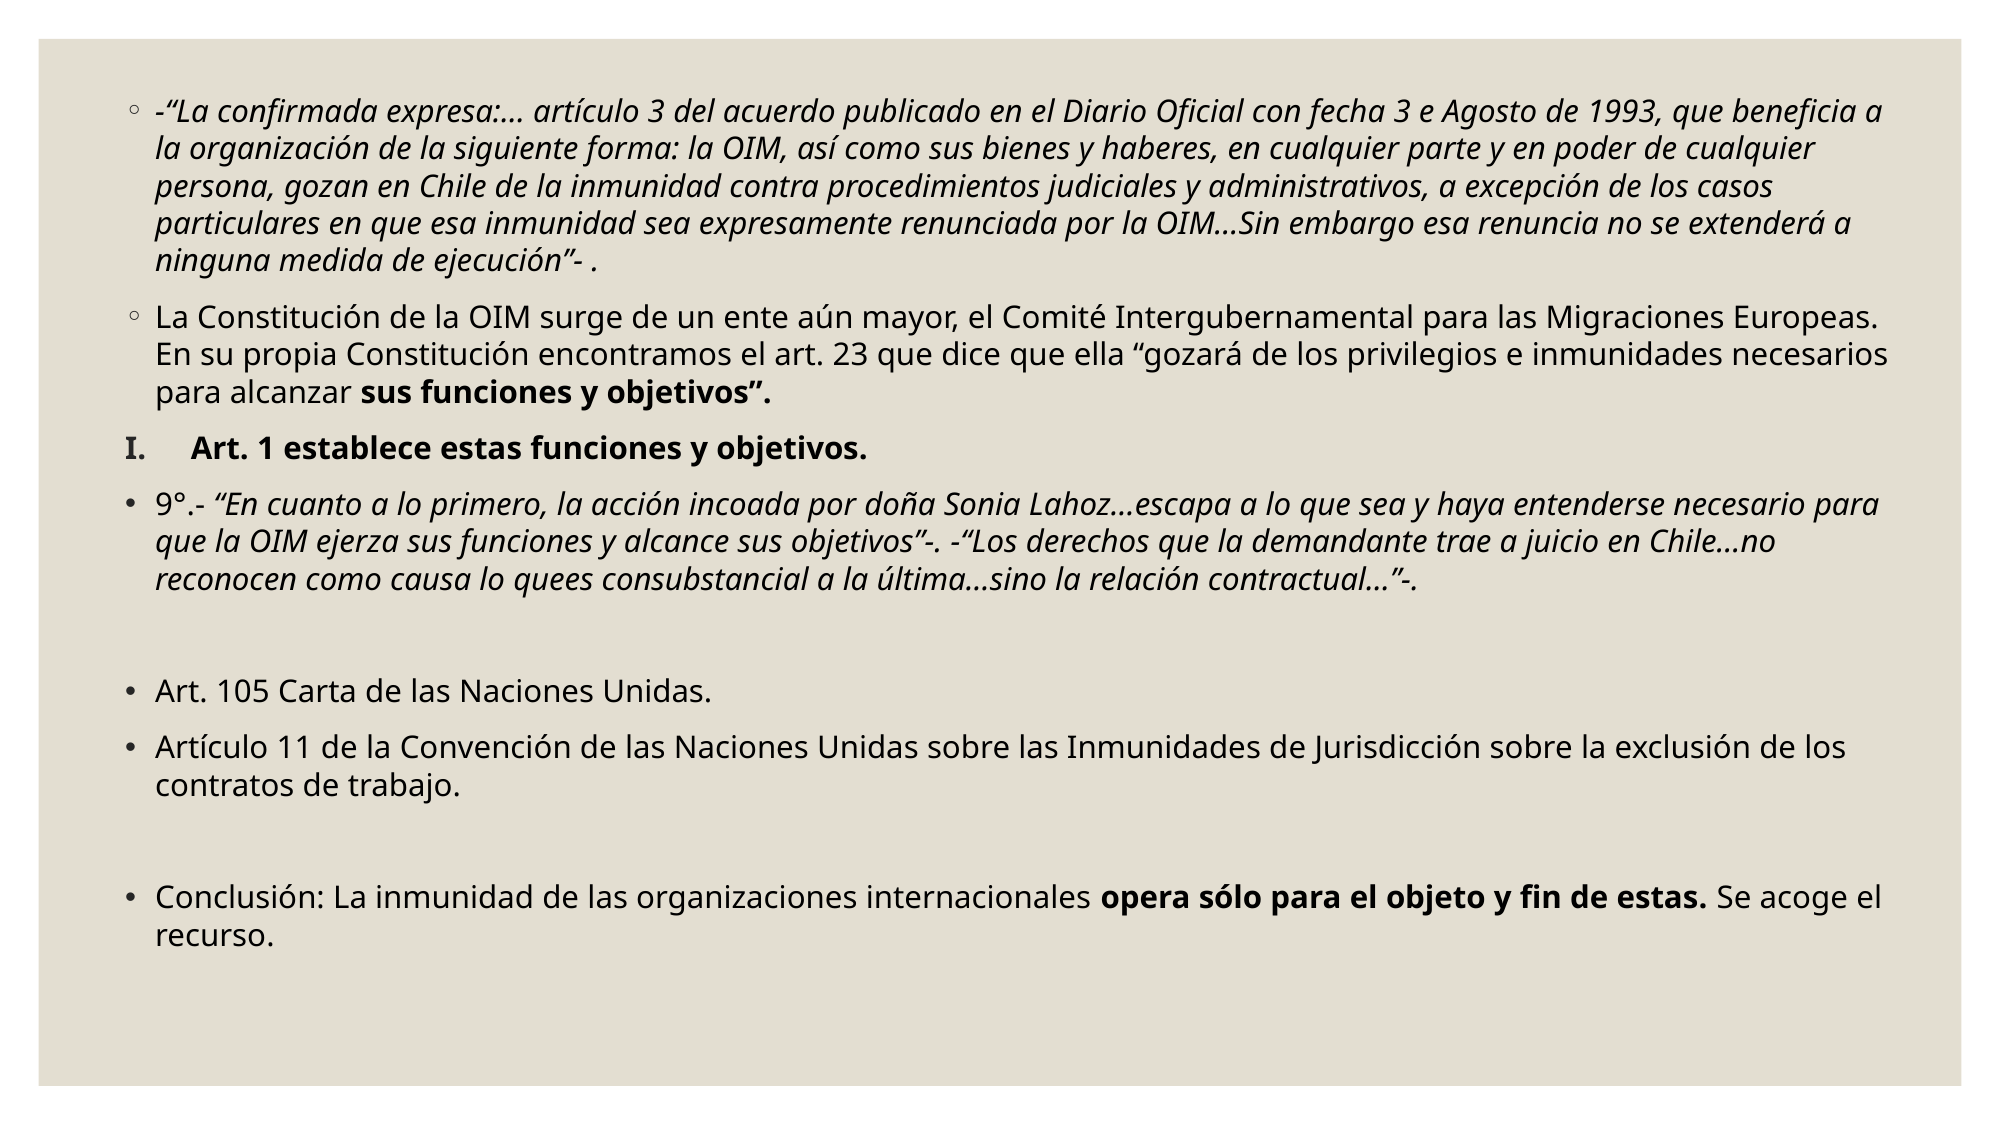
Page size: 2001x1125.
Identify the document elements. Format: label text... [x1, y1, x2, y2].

list -“La confirmada expresa:… artículo 3 del acuerdo publicado en el Diario Oficial con fecha 3 e Agosto de 1993, que beneficia a la organización de la siguiente forma: la OIM, así como sus bienes y haberes, en cualquier parte y en poder de cualquier persona, gozan en Chile de la inmunidad contra procedimientos judiciales y administrativos, a excepción de los casos particulares en que esa inmunidad sea expresamente renunciada por la OIM…Sin embargo esa renuncia no se extenderá a ninguna medida de ejecución”- . La Constitución de la OIM surge de un ente aún mayor, el Comité Intergubernamental para las Migraciones Europeas. En su propia Constitución encontramos el art. 23 que dice que ella “gozará de los privilegios e inmunidades necesarios para alcanzar sus funciones y objetivos”. Art. 1 establece estas funciones y objetivos. 9°.- “En cuanto a lo primero, la acción incoada por doña Sonia Lahoz…escapa a lo que sea y haya entenderse necesario para que la OIM ejerza sus funciones y alcance sus objetivos”-. -“Los derechos que la demandante trae a juicio en Chile…no reconocen como causa lo quees consubstancial a la última…sino la relación contractual…”-. Art. 105 Carta de las Naciones Unidas. Artículo 11 de la Convención de las Naciones Unidas sobre las Inmunidades de Jurisdicción sobre la exclusión de los contratos de trabajo. Conclusión: La inmunidad de las organizaciones internacionales opera sólo para el objeto y fin de estas. Se acoge el recurso. [110, 83, 1921, 1064]
